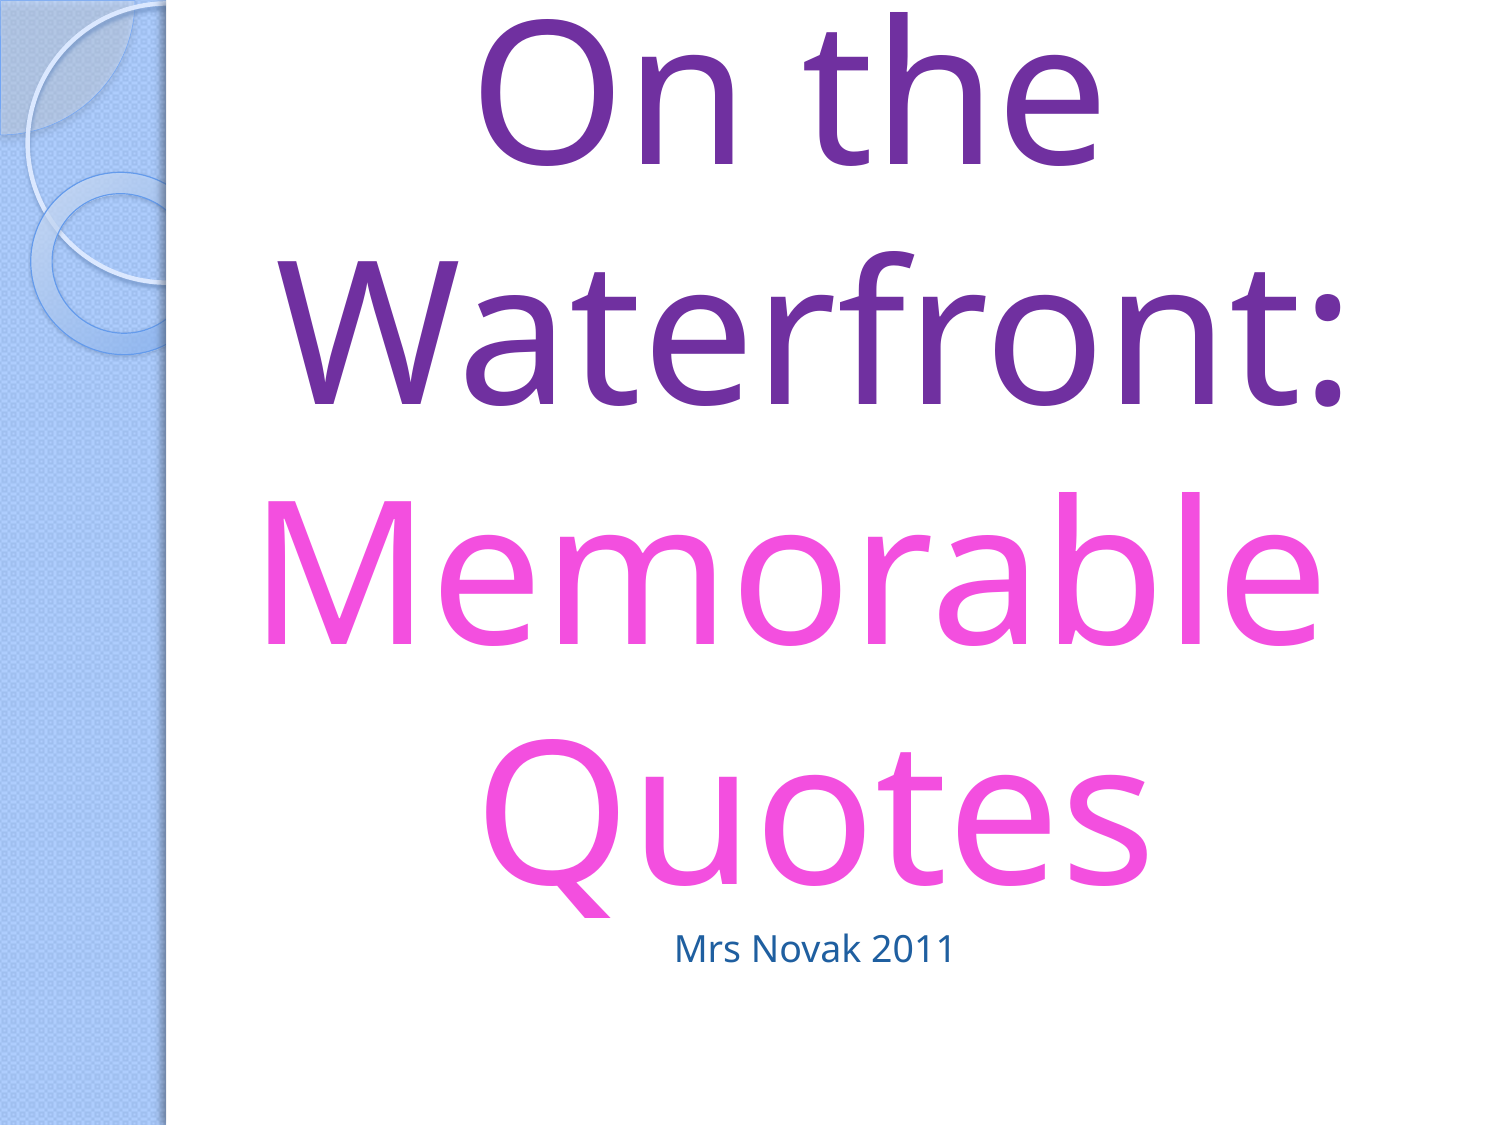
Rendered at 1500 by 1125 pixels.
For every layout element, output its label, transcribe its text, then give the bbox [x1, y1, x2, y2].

title On the Waterfront: Memorable Quotes Mrs Novak 2011 [130, 373, 1500, 561]
